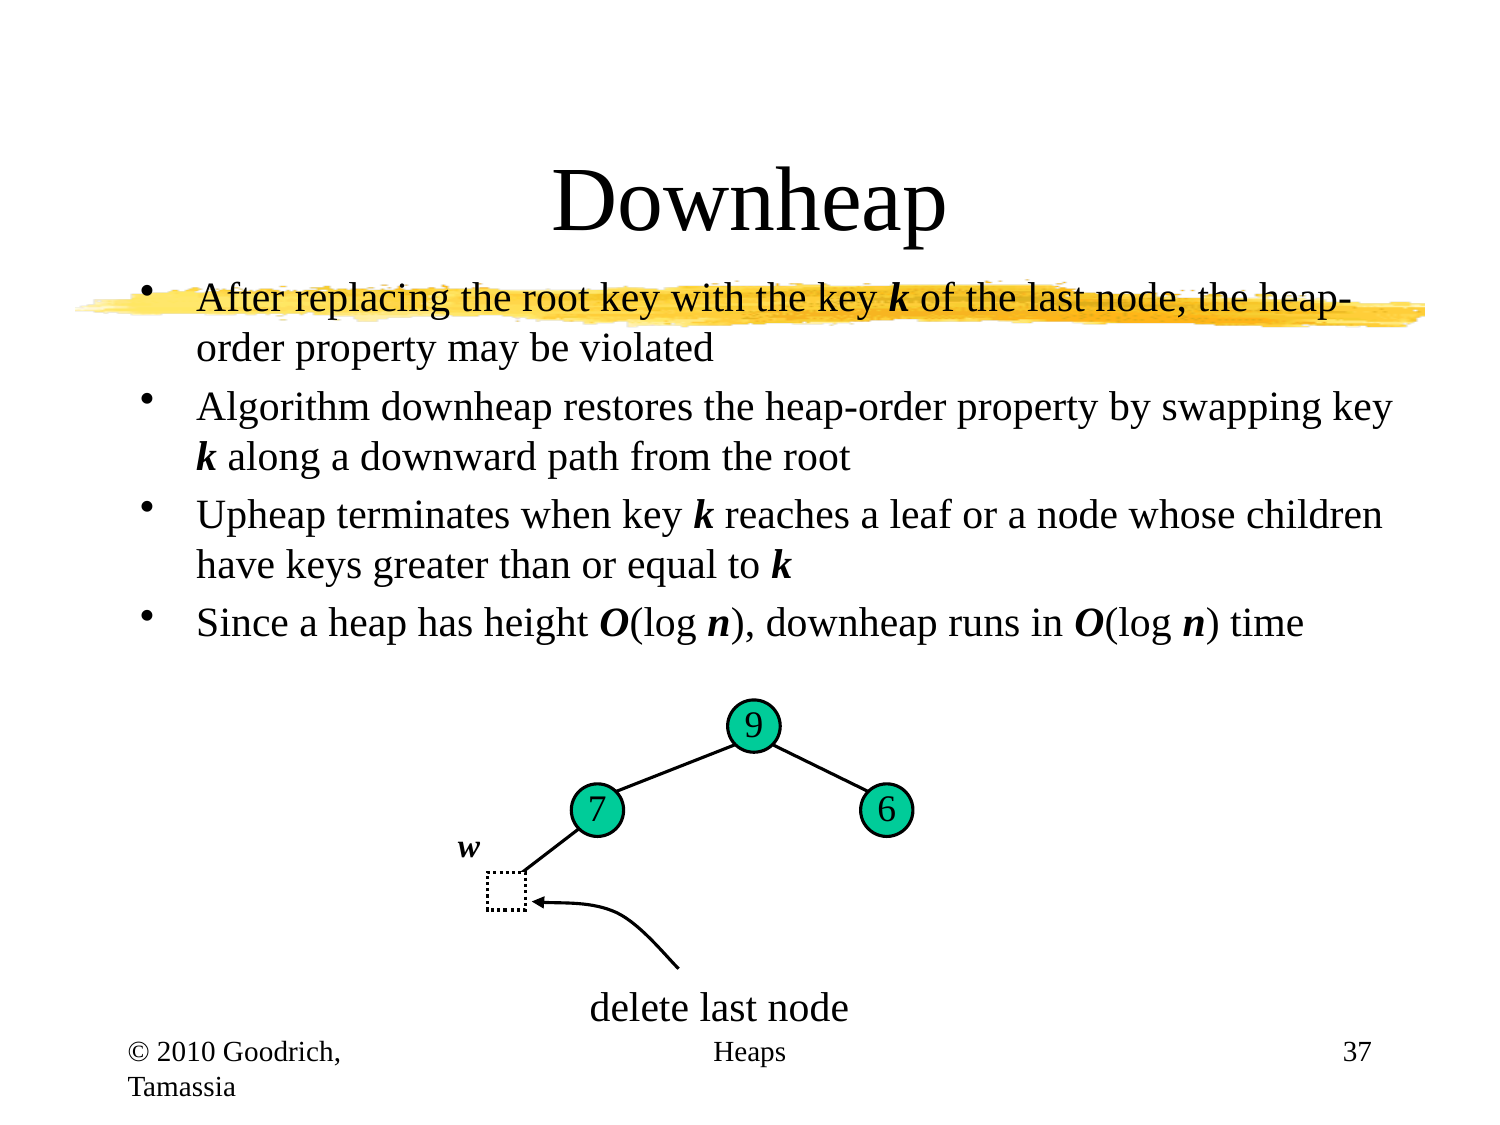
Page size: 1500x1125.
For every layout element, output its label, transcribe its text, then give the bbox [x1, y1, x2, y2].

slide_number © 2010 Goodrich, Tamassia [112, 1024, 426, 1101]
text_box 7 [571, 783, 624, 837]
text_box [615, 745, 736, 791]
picture [75, 274, 124, 338]
footer Heaps [512, 1024, 988, 1101]
text_box w [443, 817, 496, 872]
text_box [487, 872, 526, 911]
text_box delete last node [574, 972, 865, 1038]
text_box 6 [860, 783, 913, 837]
list After replacing the root key with the key k of the last node, the heap-order property may be violated Algorithm downheap restores the heap-order property by swapping key k along a downward path from the root Upheap terminates when key k reaches a leaf or a node whose children have keys greater than or equal to k Since a heap has height O(log n), downheap runs in O(log n) time [124, 262, 1438, 663]
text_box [519, 829, 580, 875]
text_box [772, 745, 869, 791]
text_box 9 [727, 699, 781, 753]
slide_number 37 [1074, 1024, 1388, 1101]
title Downheap [112, 99, 1388, 288]
text_box [531, 896, 679, 969]
